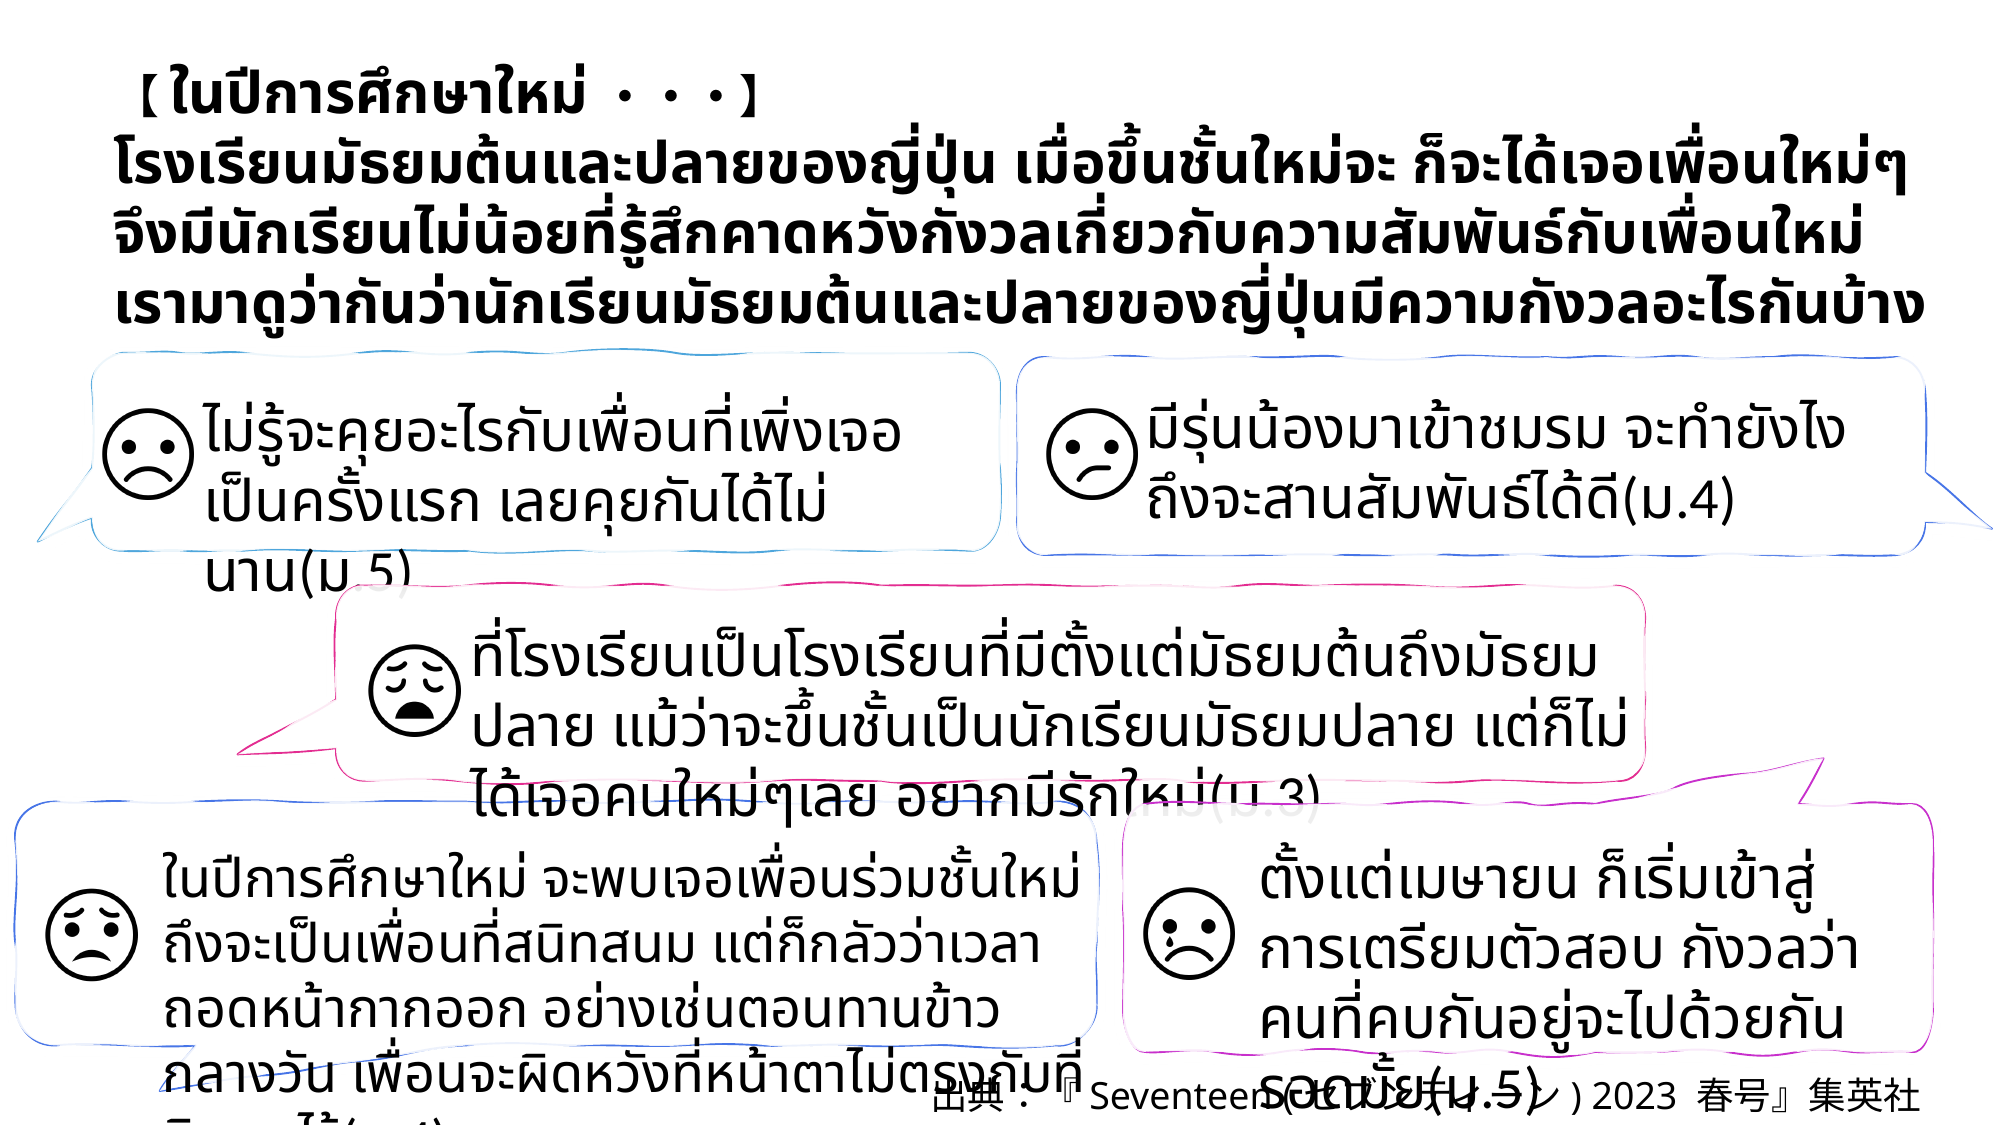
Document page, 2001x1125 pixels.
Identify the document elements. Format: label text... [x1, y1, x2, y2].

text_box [1016, 356, 1926, 556]
text_box 【ในปีการศึกษาใหม่・・・】 โรงเรียนมัธยมต้นและปลายของญี่ปุ่น เมื่อขึ้นชั้นใหม่จะ ก็จะได้เจอเพื่อนใหม่ๆ จึงมีนักเรียนไม่น้อยที่รู้สึกคาดหวังกังวลเกี่ยวกับความสัมพันธ์กับเพื่อนใหม่ เรามาดูว่ากันว่านักเรียนมัธยมต้นและปลายของญี่ปุ่นมีความกังวลอะไรกันบ้าง [98, 47, 1947, 343]
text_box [1122, 803, 1934, 1061]
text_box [335, 585, 1646, 782]
text_box 出典：『Seventeen (セブンティーン) 2023 春号』集英社 [915, 1064, 1947, 1125]
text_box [89, 352, 1001, 552]
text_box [15, 801, 1105, 1049]
